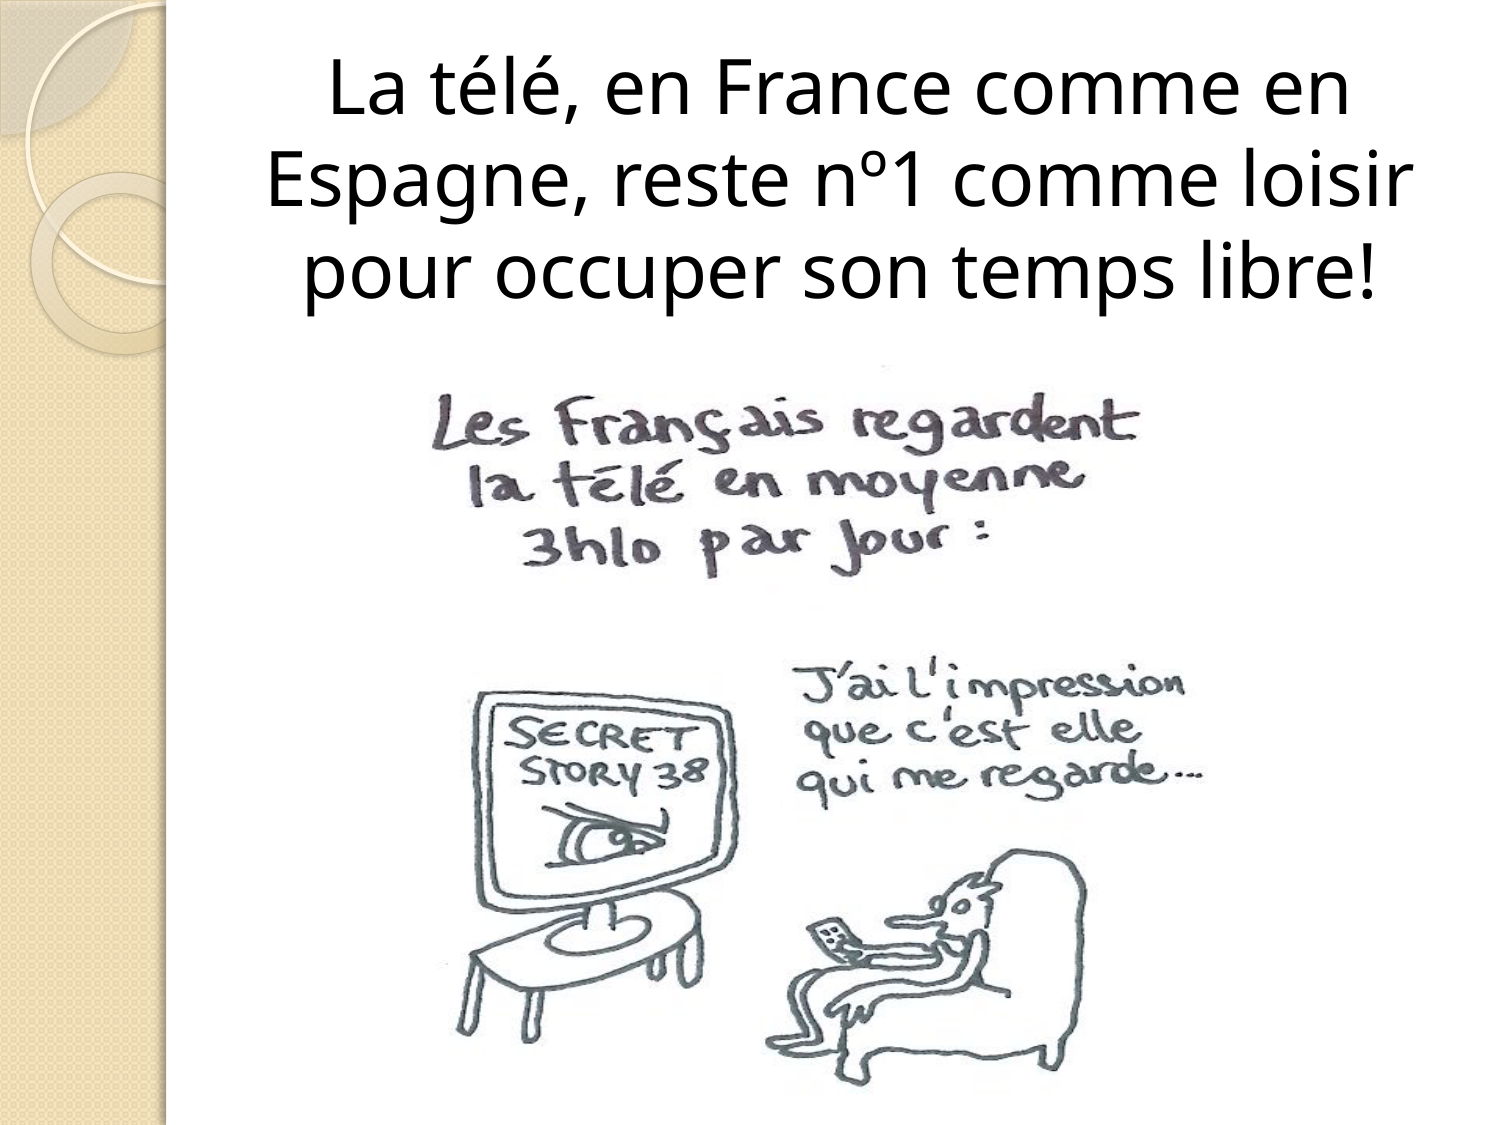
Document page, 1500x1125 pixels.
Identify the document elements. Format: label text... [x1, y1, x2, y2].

picture [395, 349, 1231, 1107]
list La télé, en France comme en Espagne, reste nº1 comme loisir pour occuper son temps libre! [218, 30, 1449, 386]
